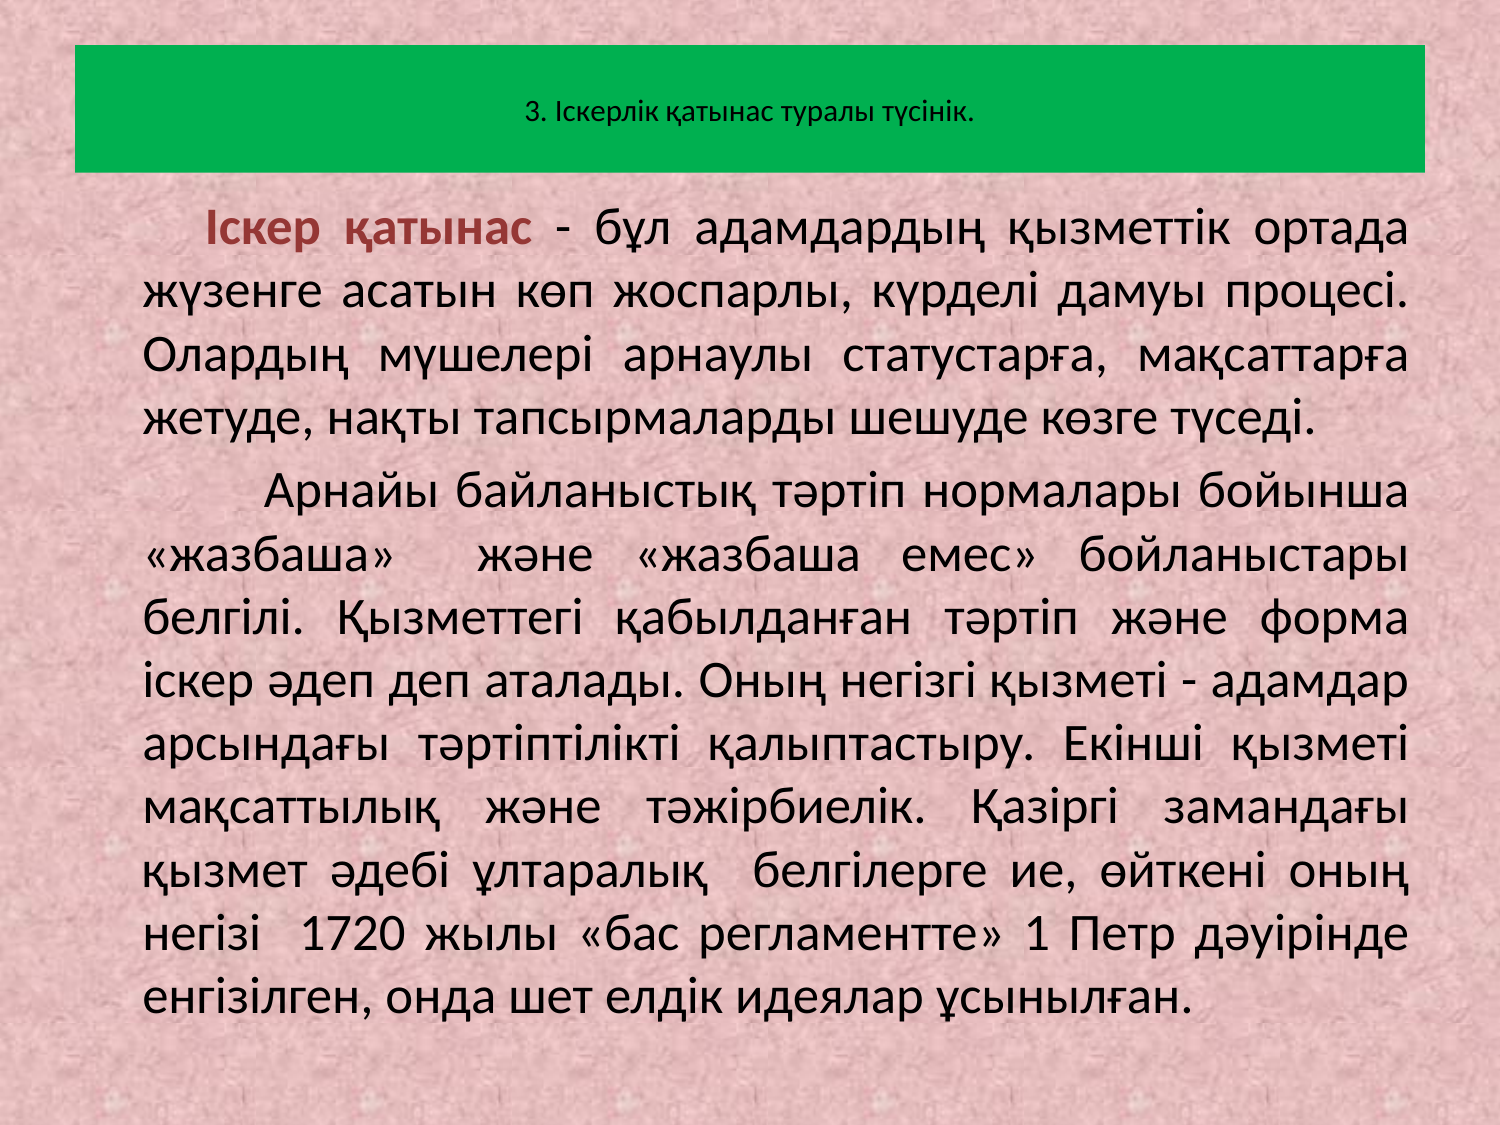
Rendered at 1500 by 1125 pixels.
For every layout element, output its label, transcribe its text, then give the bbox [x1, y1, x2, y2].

list Iскер қатынас - бұл адамдардың қызметтiк ортада жүзенге асатын көп жоспарлы, күрделi дамуы процесі. Олардың мүшелерi арнаулы статустарға, мақсаттарға жетуде, нақты тапсырмаларды шешуде көзге түседi. Арнайы байланыстық тәртiп нормалары бойынша «жазбаша» және «жазбаша емес» бойланыстары белгiлi. Қызметтегi қабылданған тәртiп және форма iскер әдеп деп аталады. Оның негiзгi қызметi - адамдар арсындағы тәртiптiлiктi қалыптастыру. Екiншi қызметi мақсаттылық және тәжiрбиелiк. Қазiргi замандағы қызмет әдебi ұлтаралық белгiлерге ие, өйткенi оның негiзi 1720 жылы «бас регламентте» 1 Петр дәуiрiнде енгiзiлген, онда шет елдiк идеялар ұсынылған. [75, 184, 1425, 1059]
picture [0, 0, 1500, 1125]
title 3. Іскерлік қатынас туралы түсінік. [75, 45, 1425, 173]
